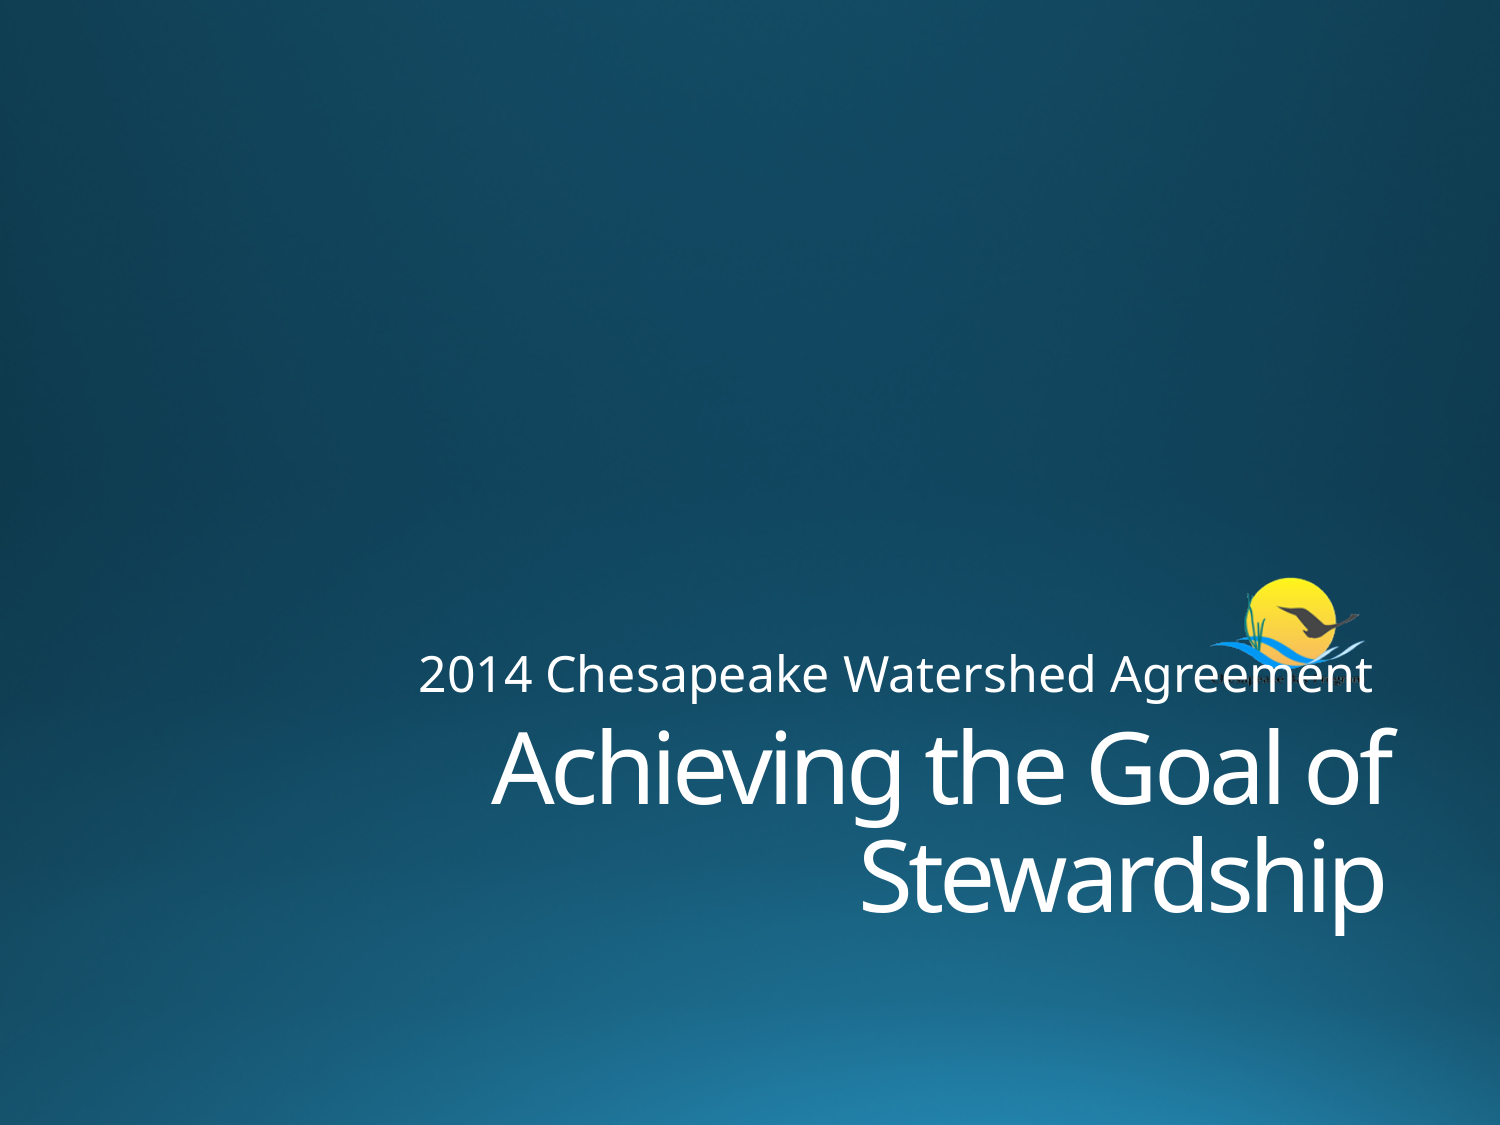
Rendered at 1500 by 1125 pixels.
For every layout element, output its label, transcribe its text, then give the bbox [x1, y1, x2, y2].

subtitle 2014 Chesapeake Watershed Agreement [263, 609, 1389, 711]
title Achieving the Goal of Stewardship [80, 710, 1405, 890]
picture [0, 0, 1500, 1125]
